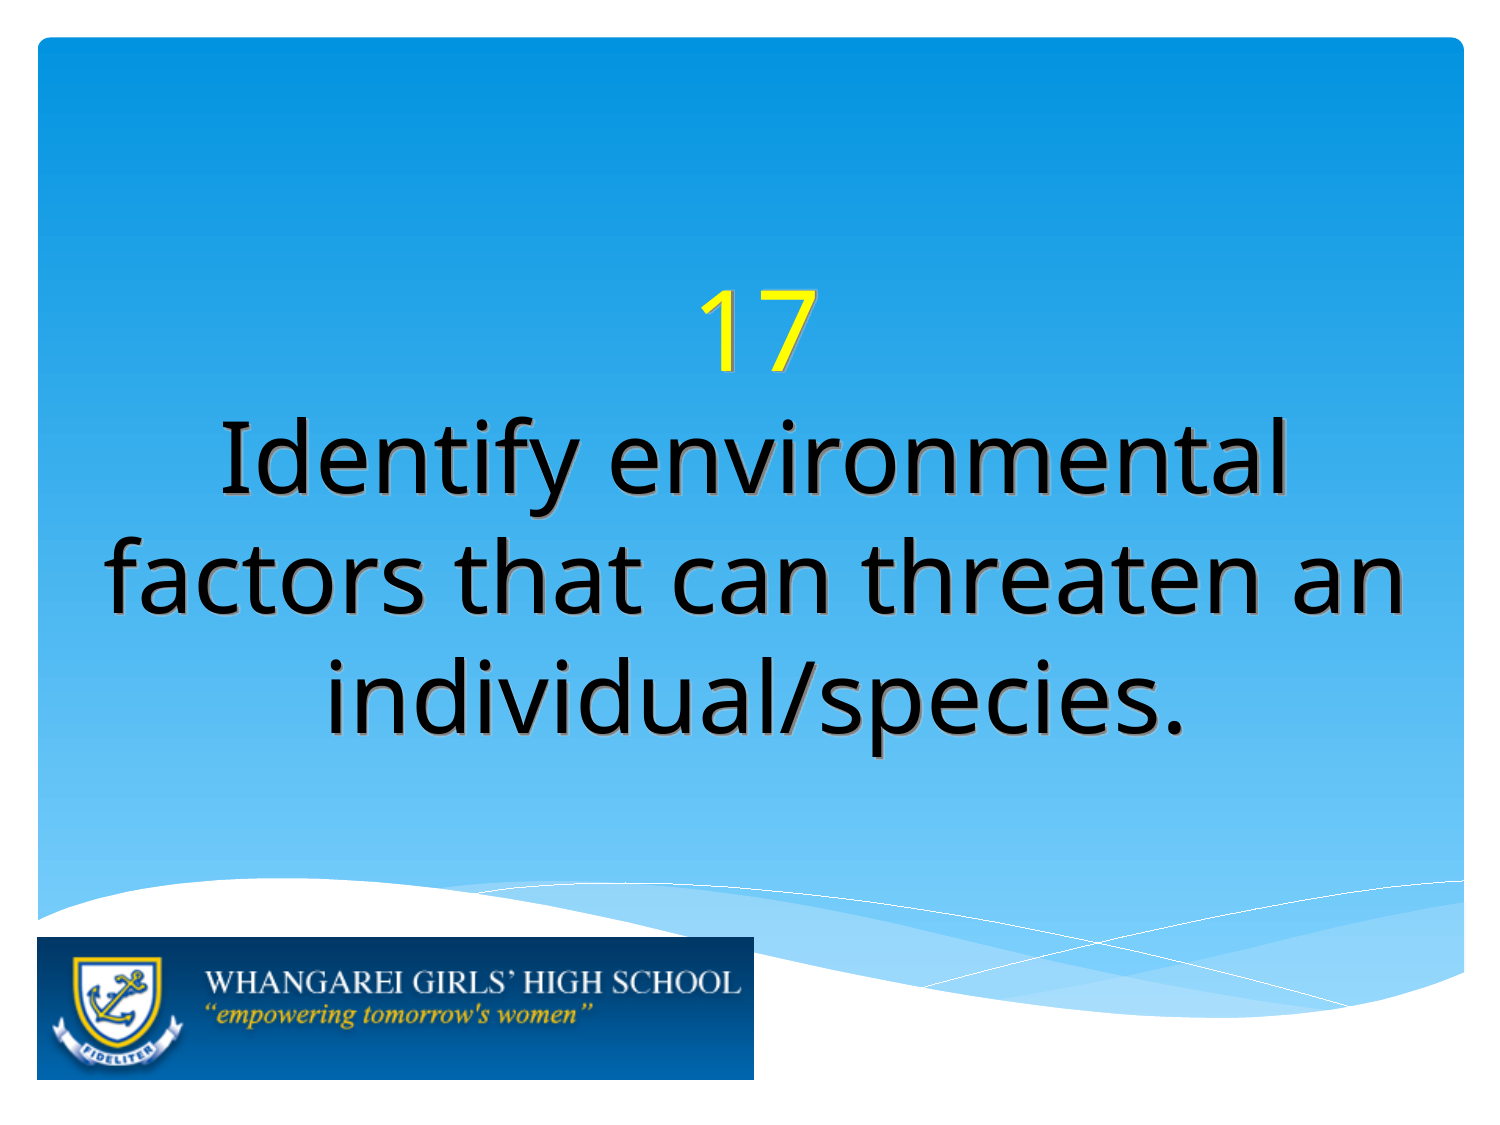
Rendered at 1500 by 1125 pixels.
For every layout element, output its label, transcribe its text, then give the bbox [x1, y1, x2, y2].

text_box 17 Identify environmental factors that can threaten an individual/species. [74, 99, 1438, 913]
picture [37, 937, 754, 1080]
